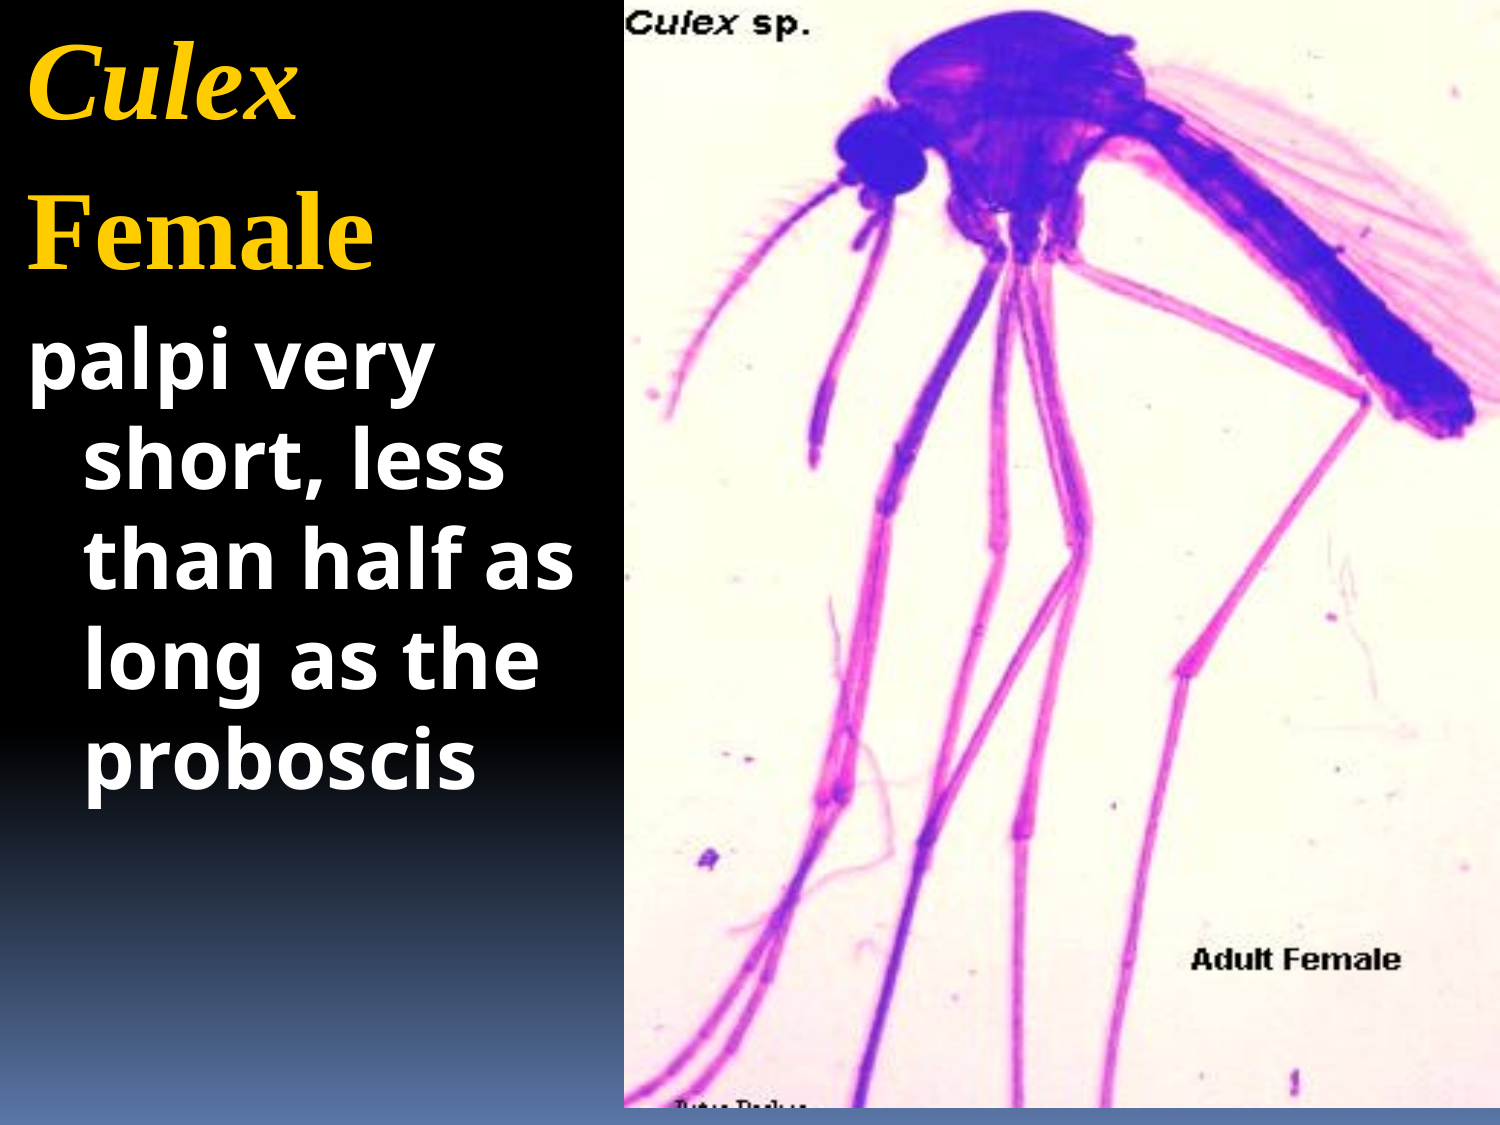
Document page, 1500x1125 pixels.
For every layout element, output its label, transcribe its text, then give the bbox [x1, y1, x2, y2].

list Culex Female palpi very short, less than half as long as the proboscis [0, 0, 616, 1000]
picture [624, 0, 1500, 1109]
